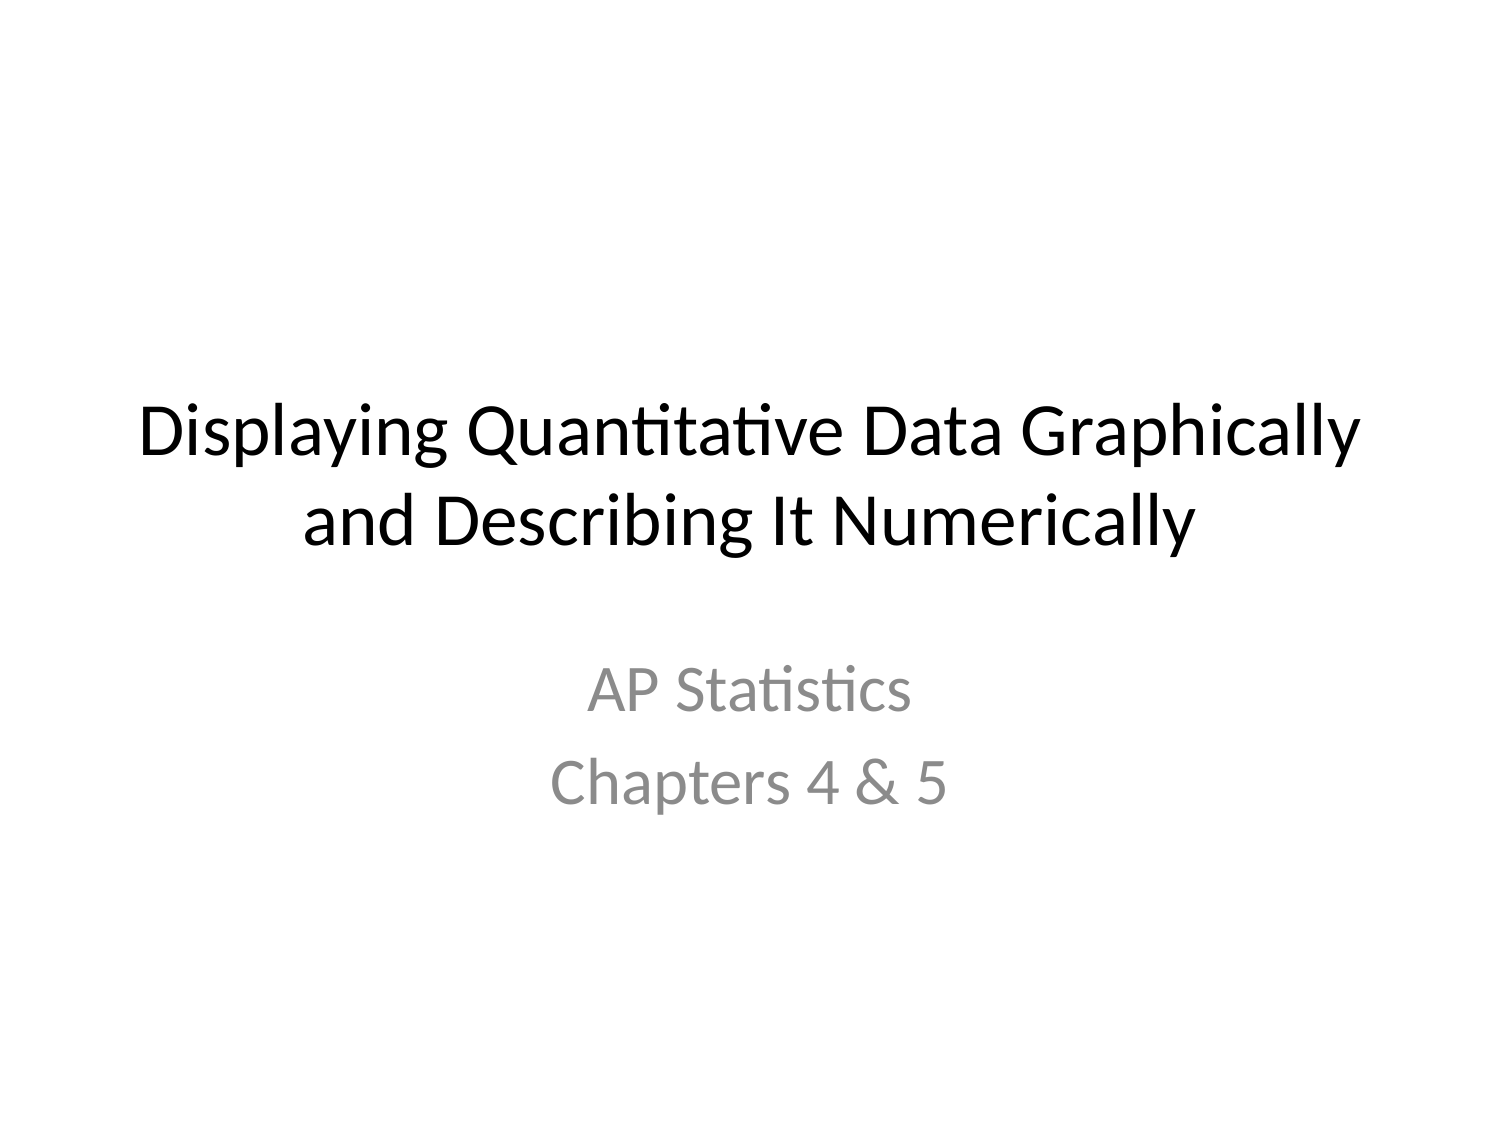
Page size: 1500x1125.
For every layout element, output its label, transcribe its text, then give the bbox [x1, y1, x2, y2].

subtitle AP Statistics Chapters 4 & 5 [225, 637, 1275, 925]
title Displaying Quantitative Data Graphically and Describing It Numerically [112, 349, 1388, 591]
